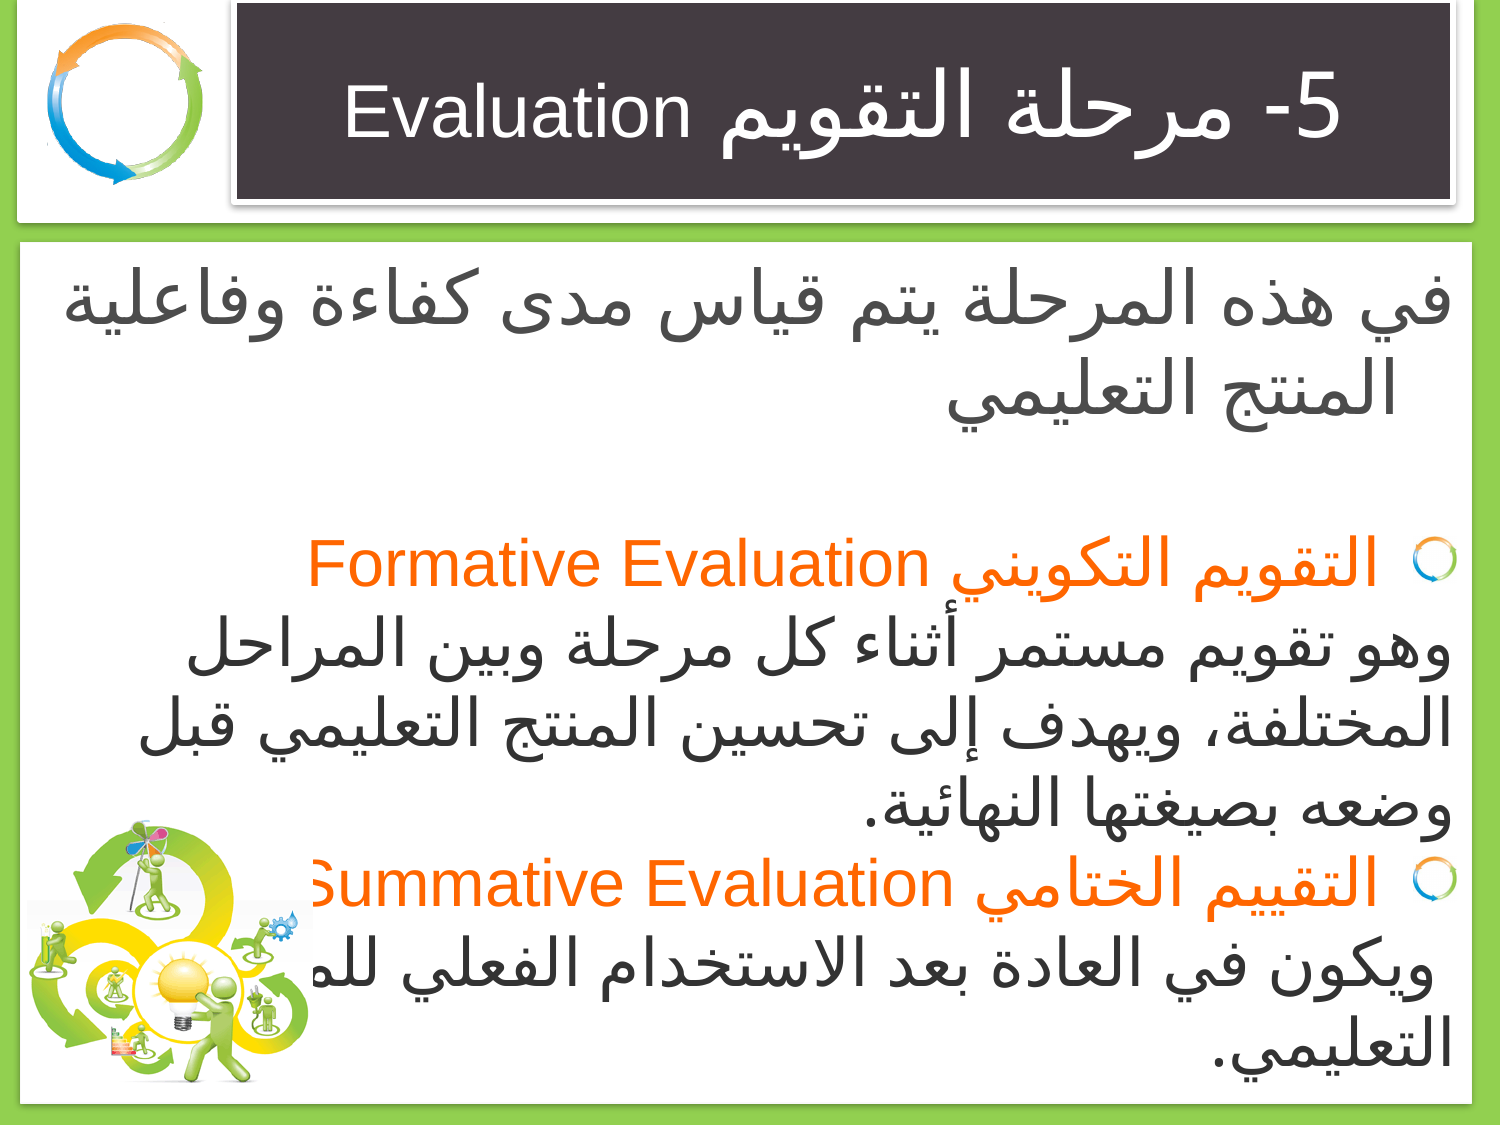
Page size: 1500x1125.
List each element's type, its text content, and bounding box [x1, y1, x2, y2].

text_box 5- مرحلة التقويم Evaluation [231, 0, 1456, 205]
text_box في هذه المرحلة يتم قياس مدى كفاءة وفاعلية المنتج التعليمي التقويم التكويني Formative Evaluation وهو تقويم مستمر أثناء كل مرحلة وبين المراحل المختلفة، ويهدف إلى تحسين المنتج التعليمي قبل وضعه بصيغتها النهائية. التقييم الختامي Summative Evaluation ويكون في العادة بعد الاستخدام الفعلي للمنتج التعليمي. [20, 242, 1472, 1104]
picture [1413, 536, 1457, 584]
picture [1413, 856, 1457, 903]
text_box [17, 0, 1474, 223]
picture [47, 21, 204, 190]
picture [27, 814, 314, 1101]
